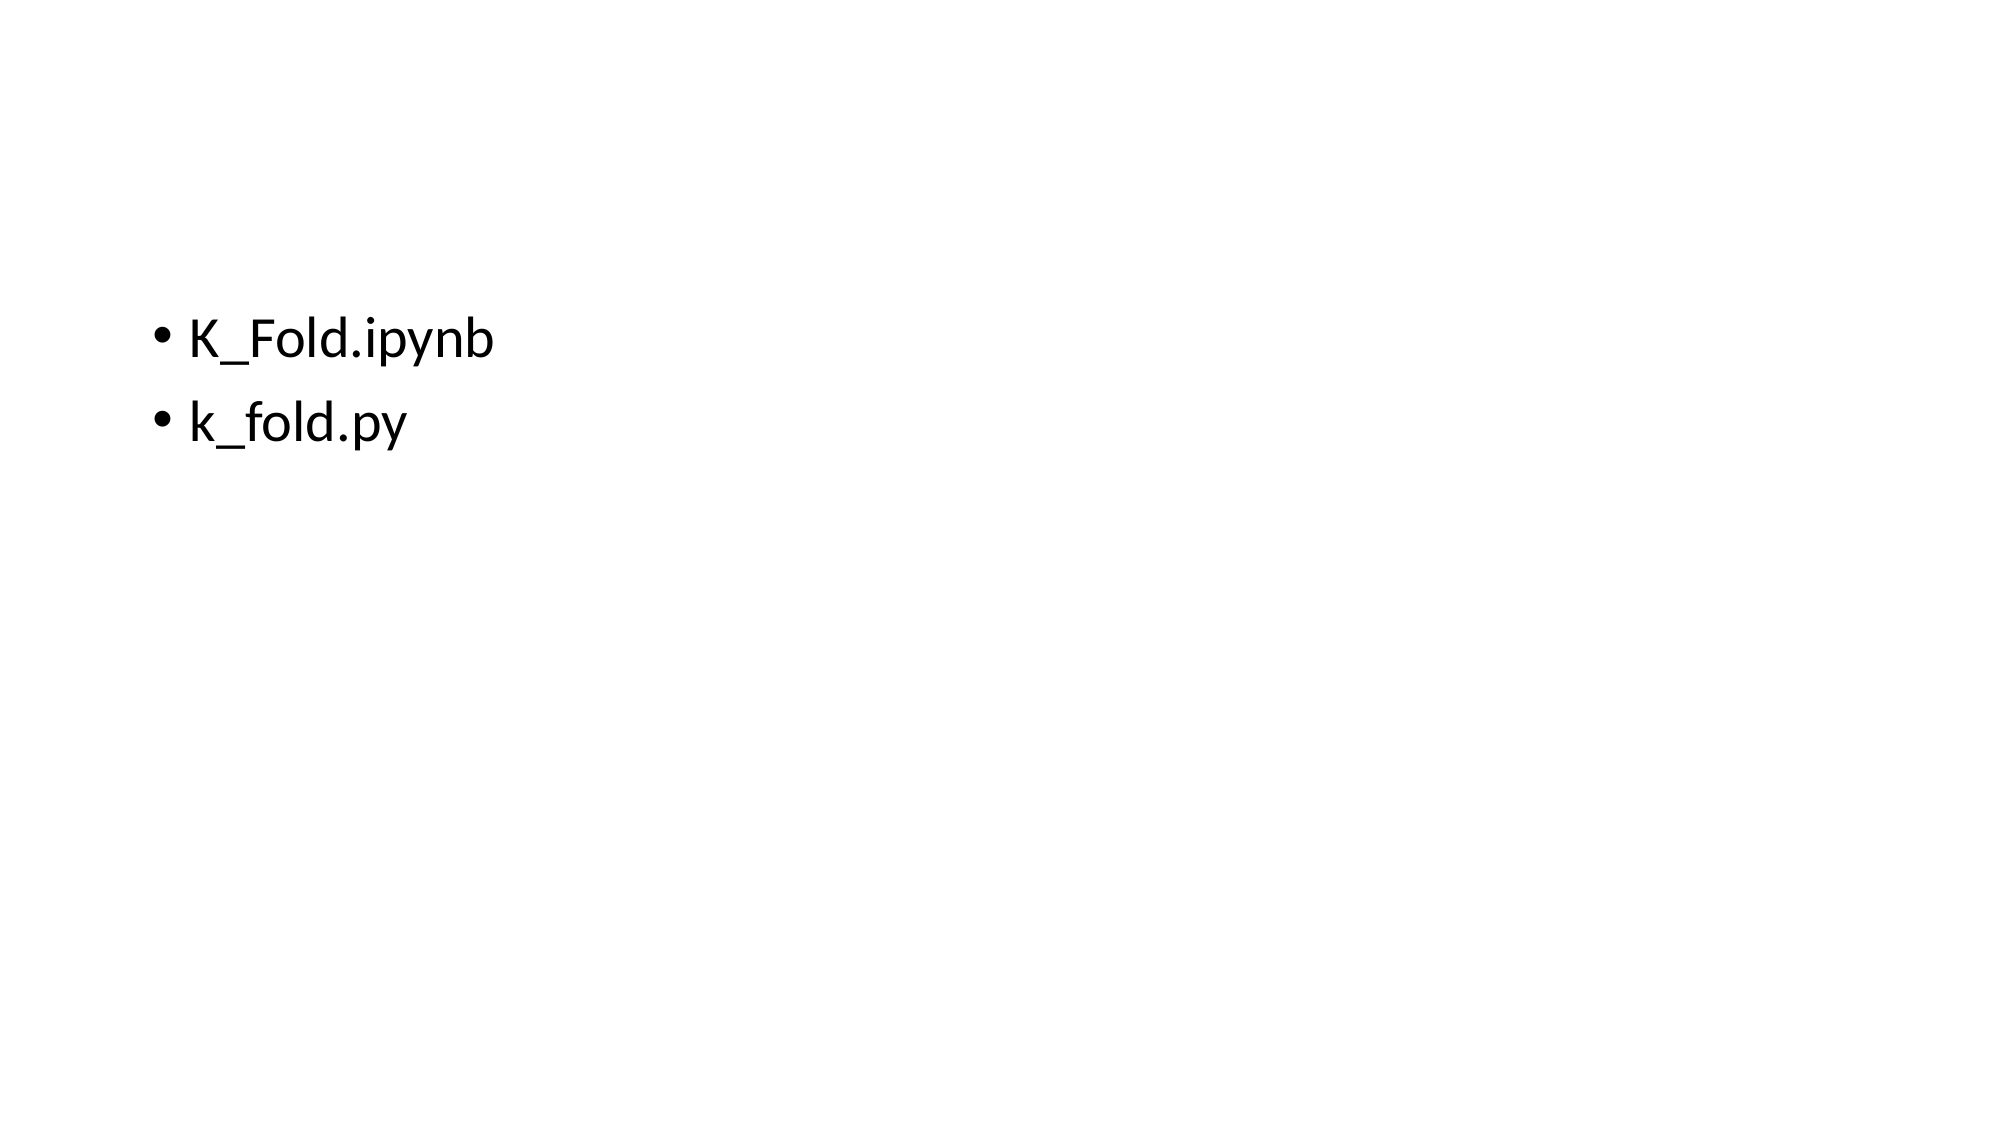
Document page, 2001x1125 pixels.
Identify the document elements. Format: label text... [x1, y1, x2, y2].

list K_Fold.ipynb k_fold.py [137, 299, 1863, 1014]
